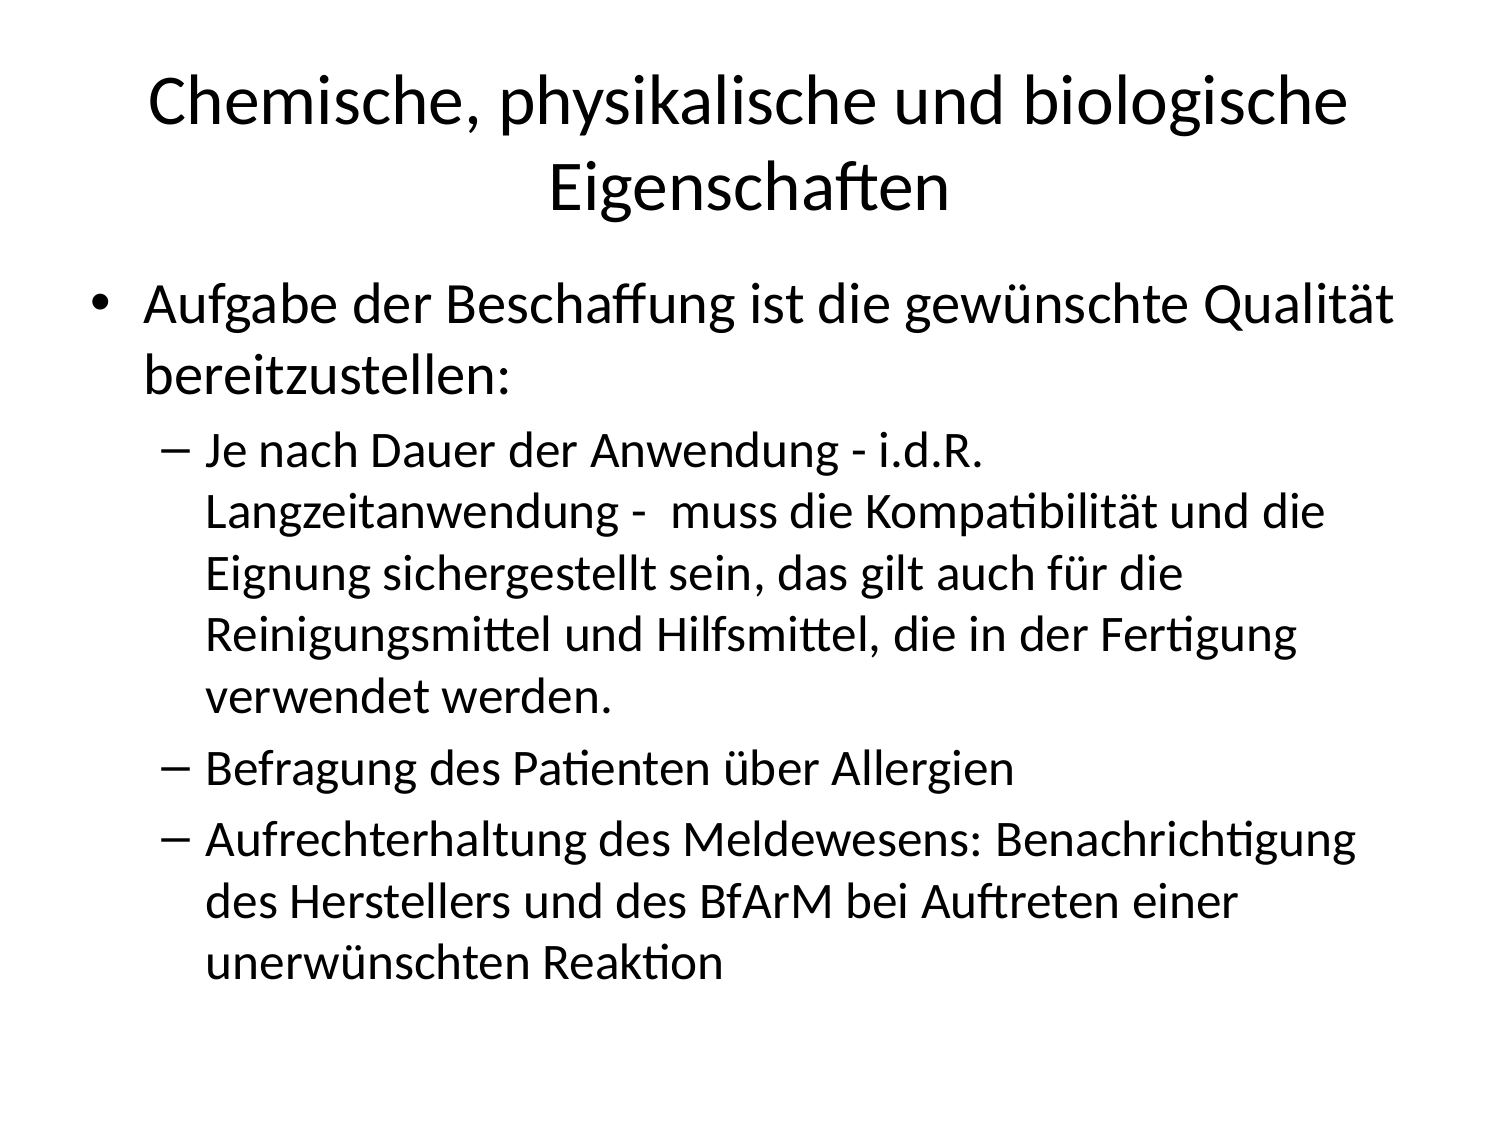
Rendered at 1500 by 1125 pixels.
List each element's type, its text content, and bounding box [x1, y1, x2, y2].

title Chemische, physikalische und biologische Eigenschaften [75, 45, 1425, 233]
list Aufgabe der Beschaffung ist die gewünschte Qualität bereitzustellen: Je nach Dauer der Anwendung - i.d.R. Langzeitanwendung - muss die Kompatibilität und die Eignung sichergestellt sein, das gilt auch für die Reinigungsmittel und Hilfsmittel, die in der Fertigung verwendet werden. Befragung des Patienten über Allergien Aufrechterhaltung des Meldewesens: Benachrichtigung des Herstellers und des BfArM bei Auftreten einer unerwünschten Reaktion [75, 257, 1425, 1005]
